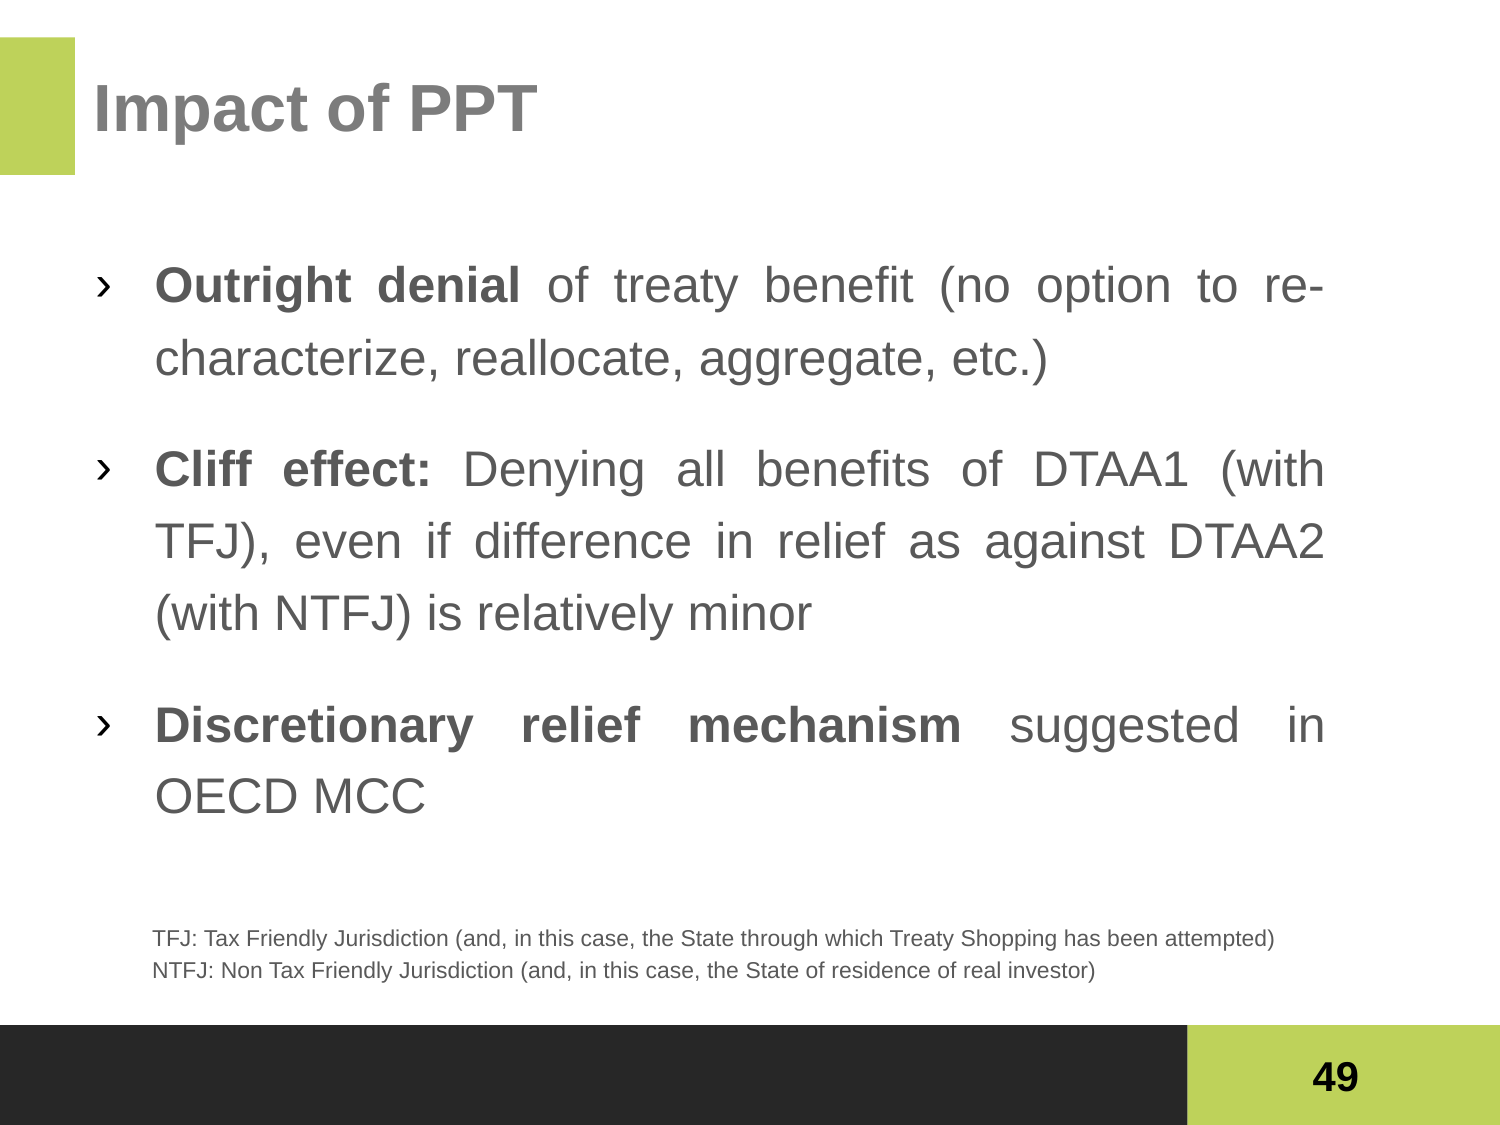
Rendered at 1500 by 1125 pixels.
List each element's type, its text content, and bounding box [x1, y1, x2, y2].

title Impact of PPT [0, 37, 1500, 180]
text_box Outright denial of treaty benefit (no option to re-characterize, reallocate, aggregate, etc.) Cliff effect: Denying all benefits of DTAA1 (with TFJ), even if difference in relief as against DTAA2 (with NTFJ) is relatively minor Discretionary relief mechanism suggested in OECD MCC TFJ: Tax Friendly Jurisdiction (and, in this case, the State through which Treaty Shopping has been attempted) NTFJ: Non Tax Friendly Jurisdiction (and, in this case, the State of residence of real investor) [80, 233, 1341, 976]
